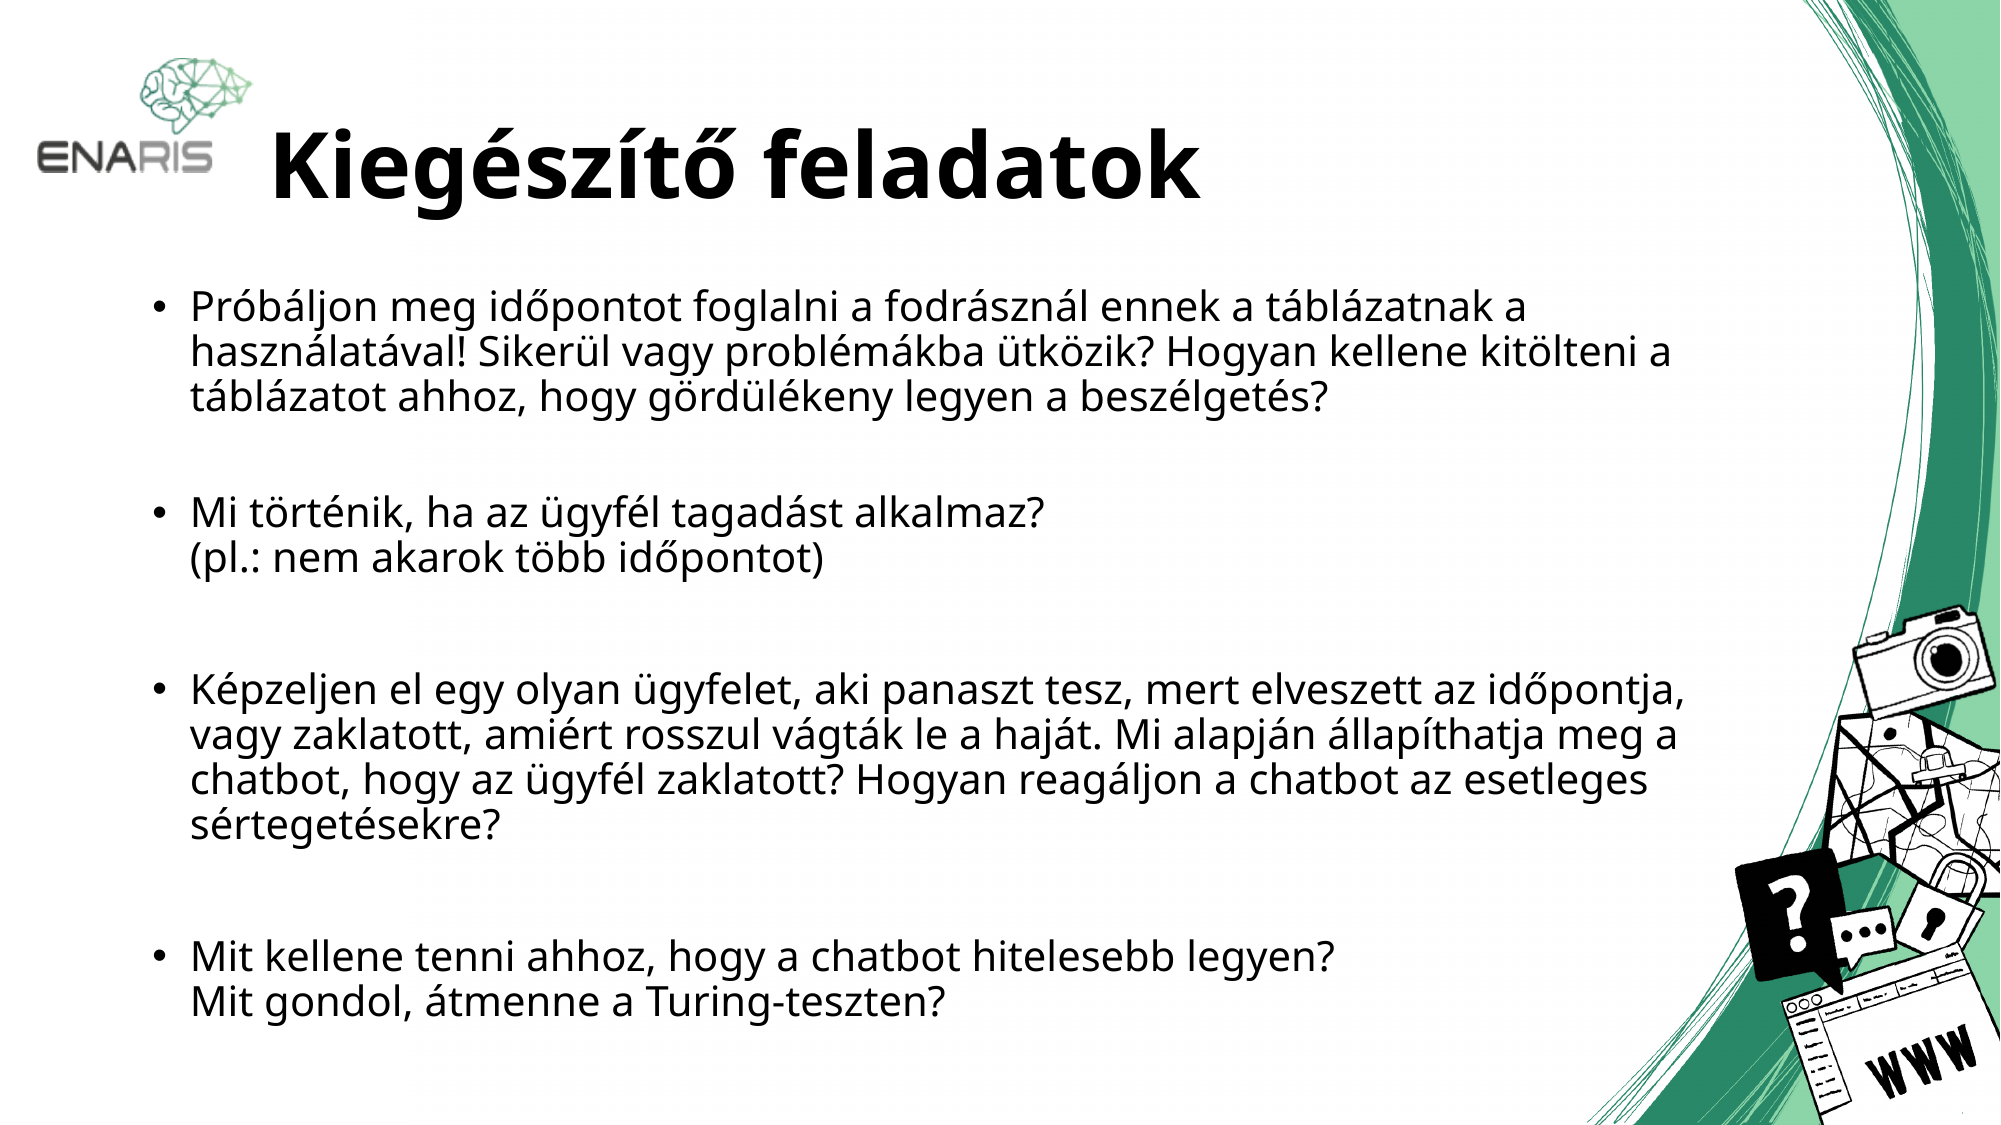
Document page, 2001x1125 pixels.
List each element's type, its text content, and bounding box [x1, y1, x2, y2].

list Próbáljon meg időpontot foglalni a fodrásznál ennek a táblázatnak a használatával! Sikerül vagy problémákba ütközik? Hogyan kellene kitölteni a táblázatot ahhoz, hogy gördülékeny legyen a beszélgetés? Mi történik, ha az ügyfél tagadást alkalmaz? (pl.: nem akarok több időpontot) Képzeljen el egy olyan ügyfelet, aki panaszt tesz, mert elveszett az időpontja, vagy zaklatott, amiért rosszul vágták le a haját. Mi alapján állapíthatja meg a chatbot, hogy az ügyfél zaklatott? Hogyan reagáljon a chatbot az esetleges sértegetésekre? Mit kellene tenni ahhoz, hogy a chatbot hitelesebb legyen? Mit gondol, átmenne a Turing-teszten? [137, 278, 1728, 1088]
title Kiegészítő feladatok [253, 59, 1863, 278]
picture [37, 58, 254, 173]
picture [408, 0, 2000, 1125]
